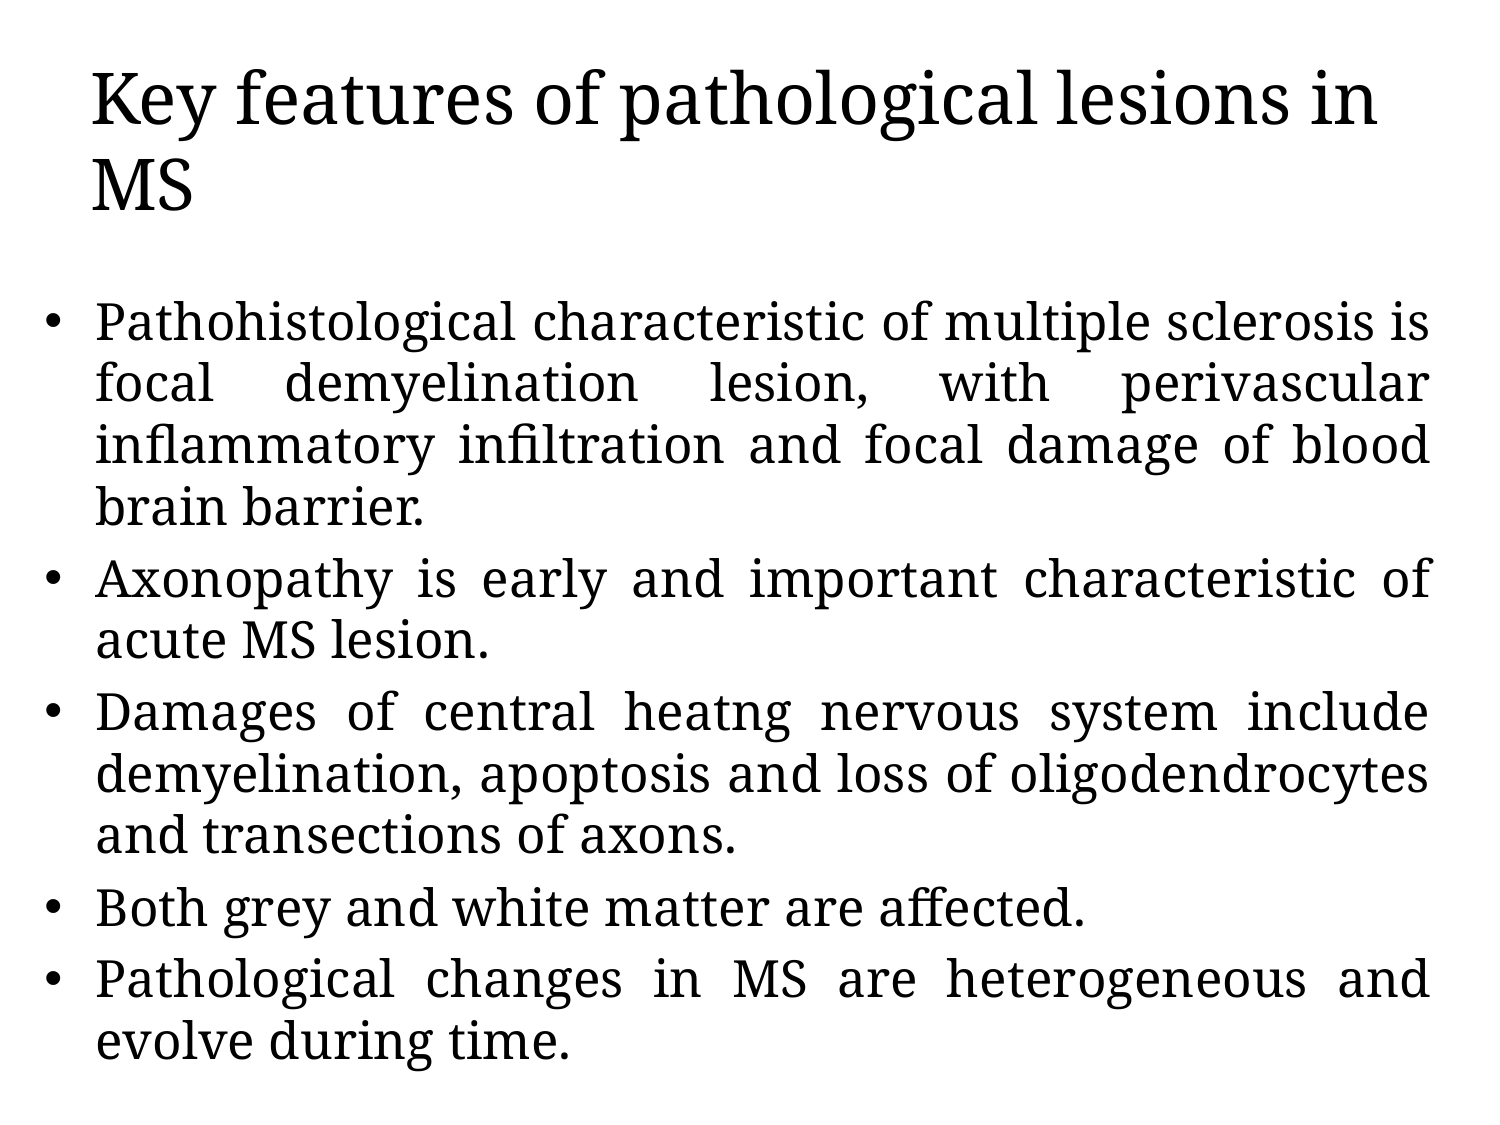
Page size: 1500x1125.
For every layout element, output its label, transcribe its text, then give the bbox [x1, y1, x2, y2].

title Key features of pathological lesions in MS [75, 45, 1425, 233]
list Pathohistological characteristic of multiple sclerosis is focal demyelination lesion, with perivascular inflammatory infiltration and focal damage of blood brain barrier. Axonopathy is early and important characteristic of acute MS lesion. Damages of central heatng nervous system include demyelination, apoptosis and loss of oligodendrocytes and transections of axons. Both grey and white matter are affected. Pathological changes in MS are heterogeneous and evolve during time. [29, 281, 1447, 1078]
